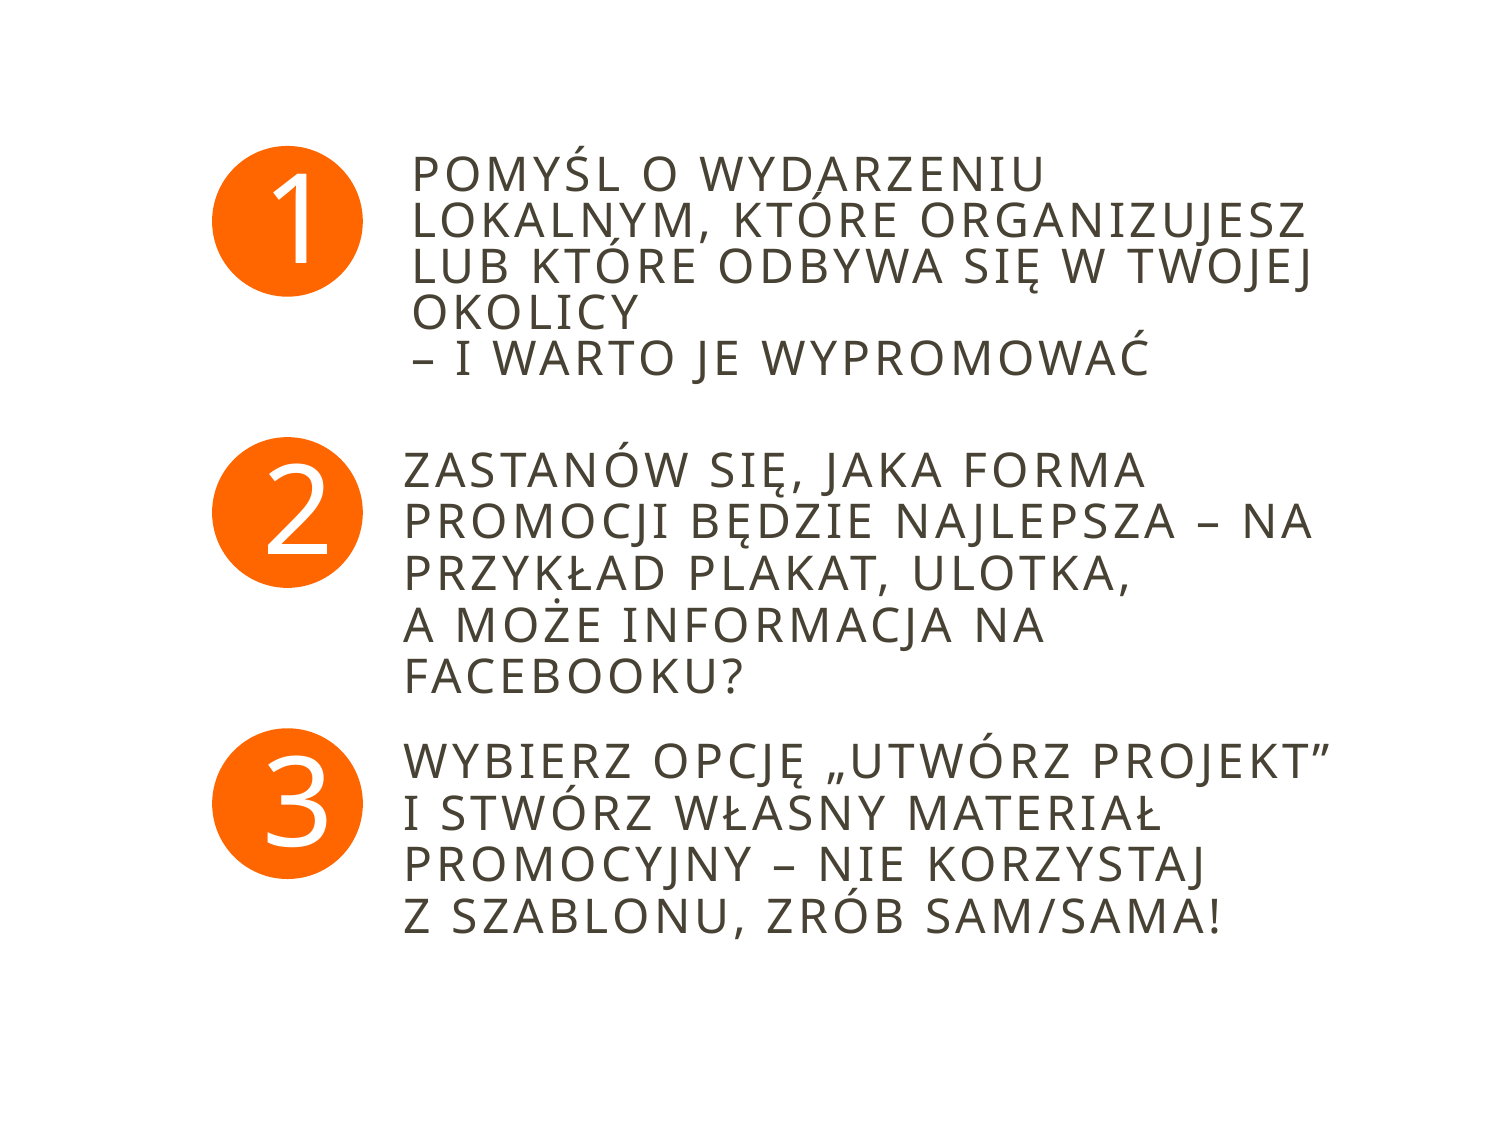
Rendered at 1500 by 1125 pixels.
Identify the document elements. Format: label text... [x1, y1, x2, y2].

list Wybierz opcję „utwórz projekt” i stwórz własny materiał promocyjny – nie korzystaj z szablonu, zrób sam/sama! [396, 729, 1346, 878]
list Zastanów się, jaka forma promocji będzie najlepsza – na przykład plakat, ulotka, a może informacja na facebooku? [396, 438, 1346, 627]
title Pomyśl o wydarzeniu lokalnym, które organizujesz lub które odbywa się w twojej okolicy – i warto je wypromować [396, 147, 1346, 323]
